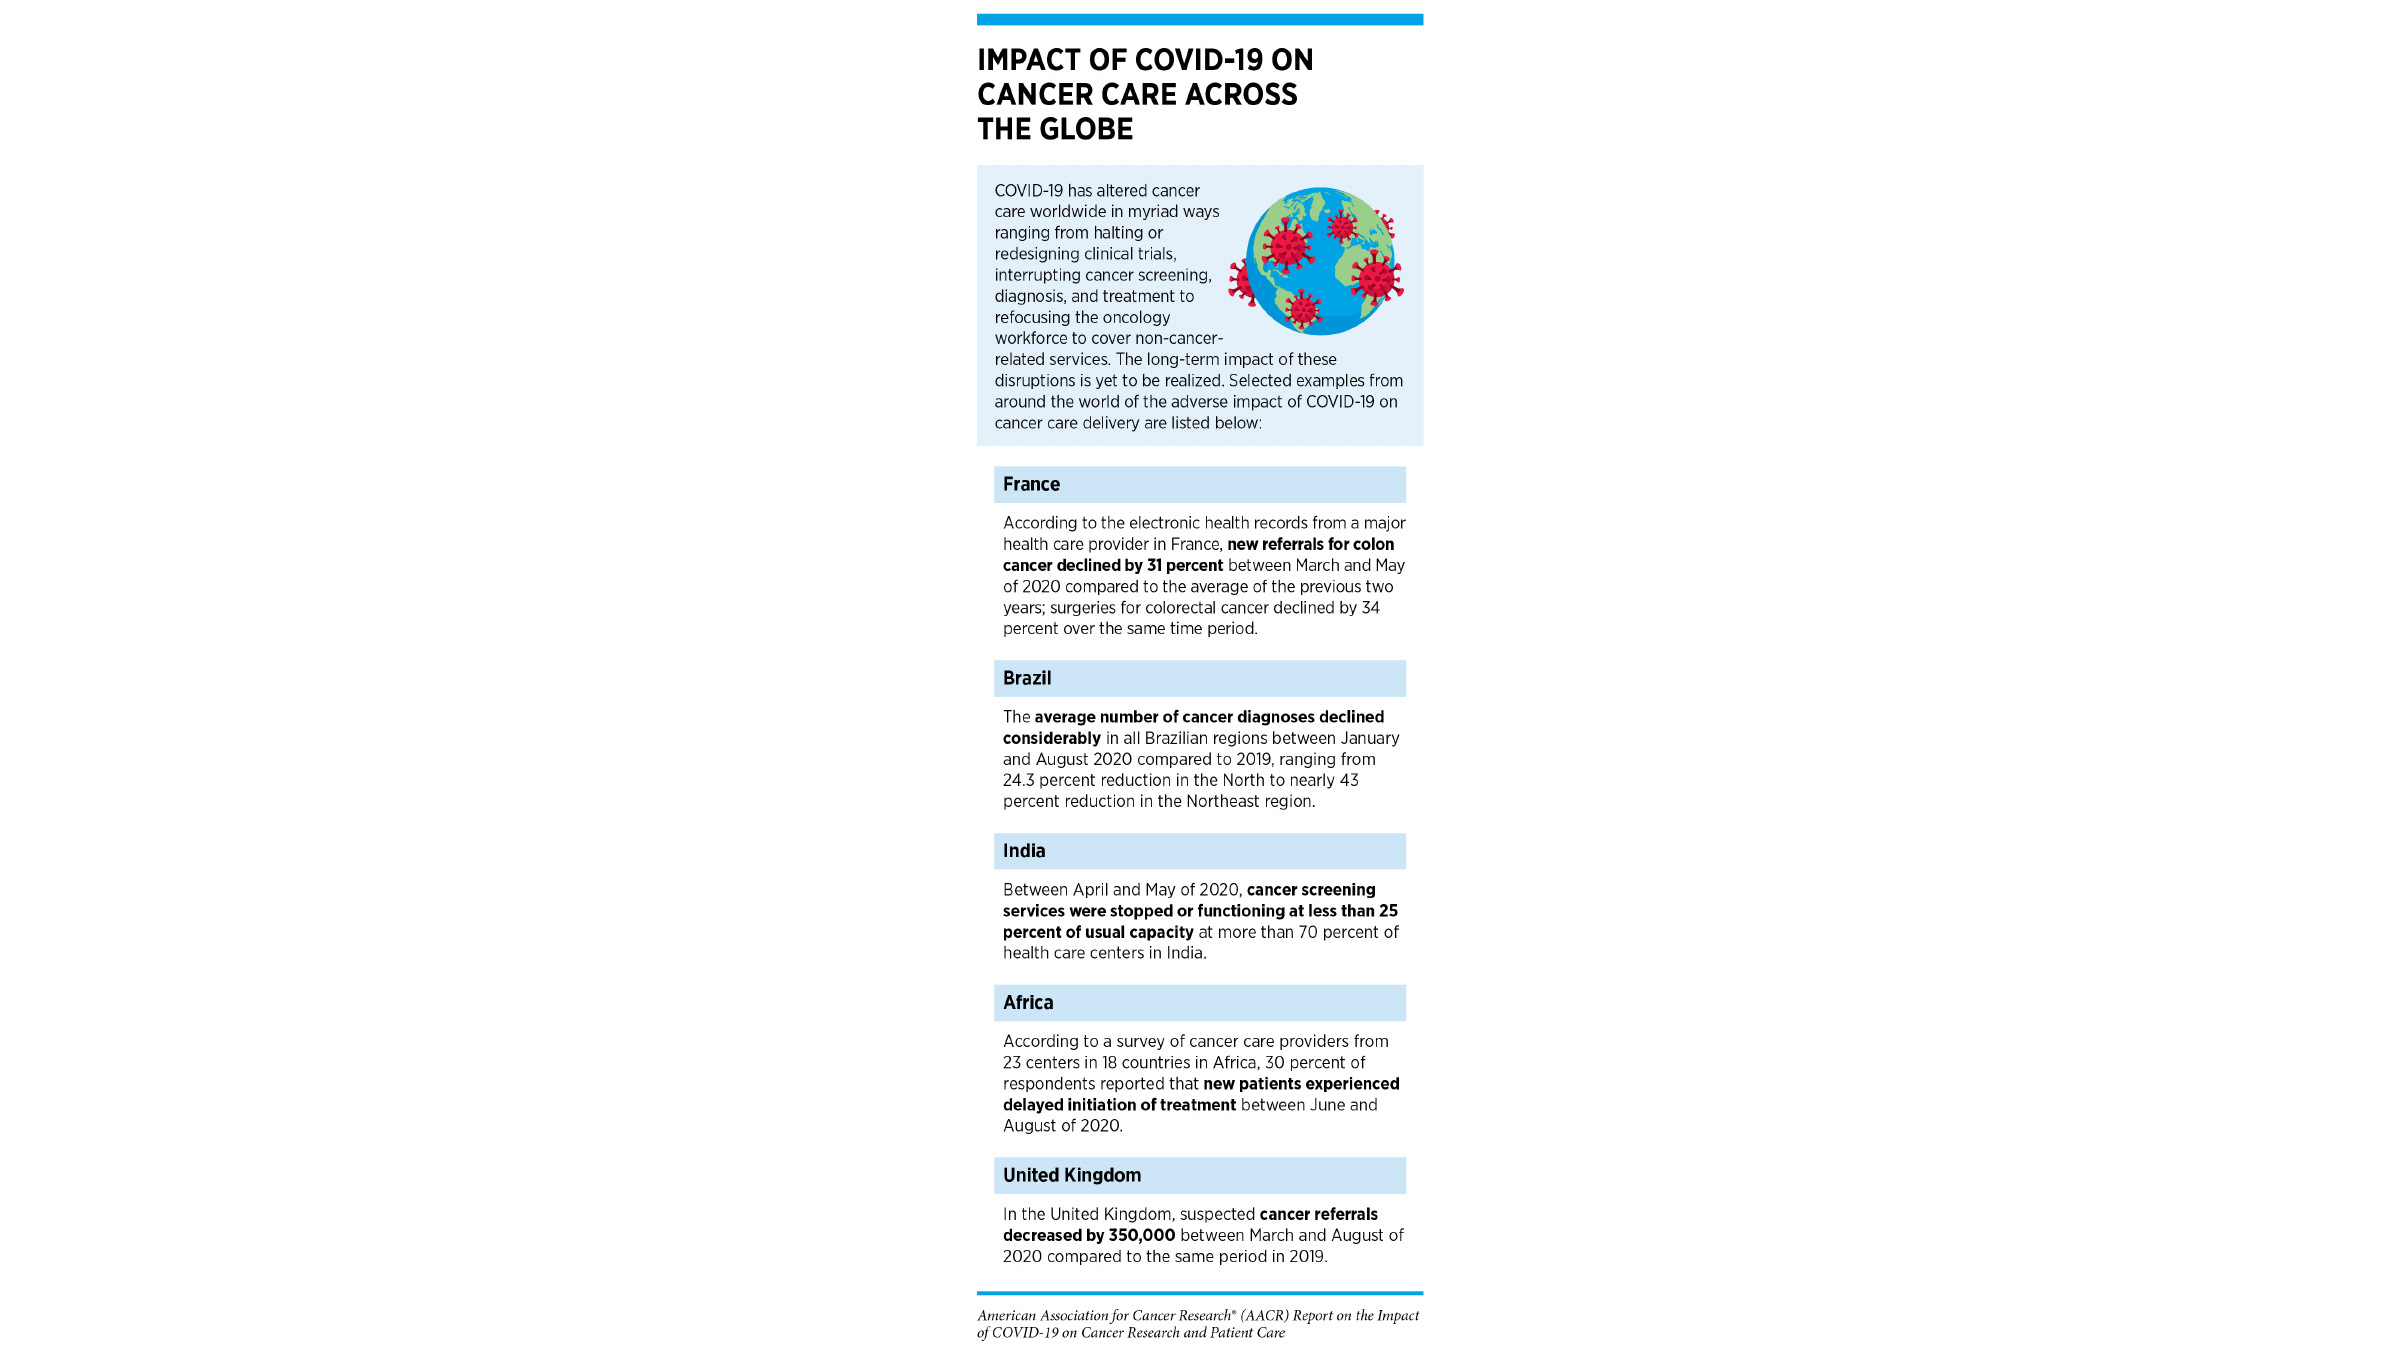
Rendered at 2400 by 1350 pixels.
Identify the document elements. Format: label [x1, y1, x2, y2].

picture [963, 0, 1437, 1350]
